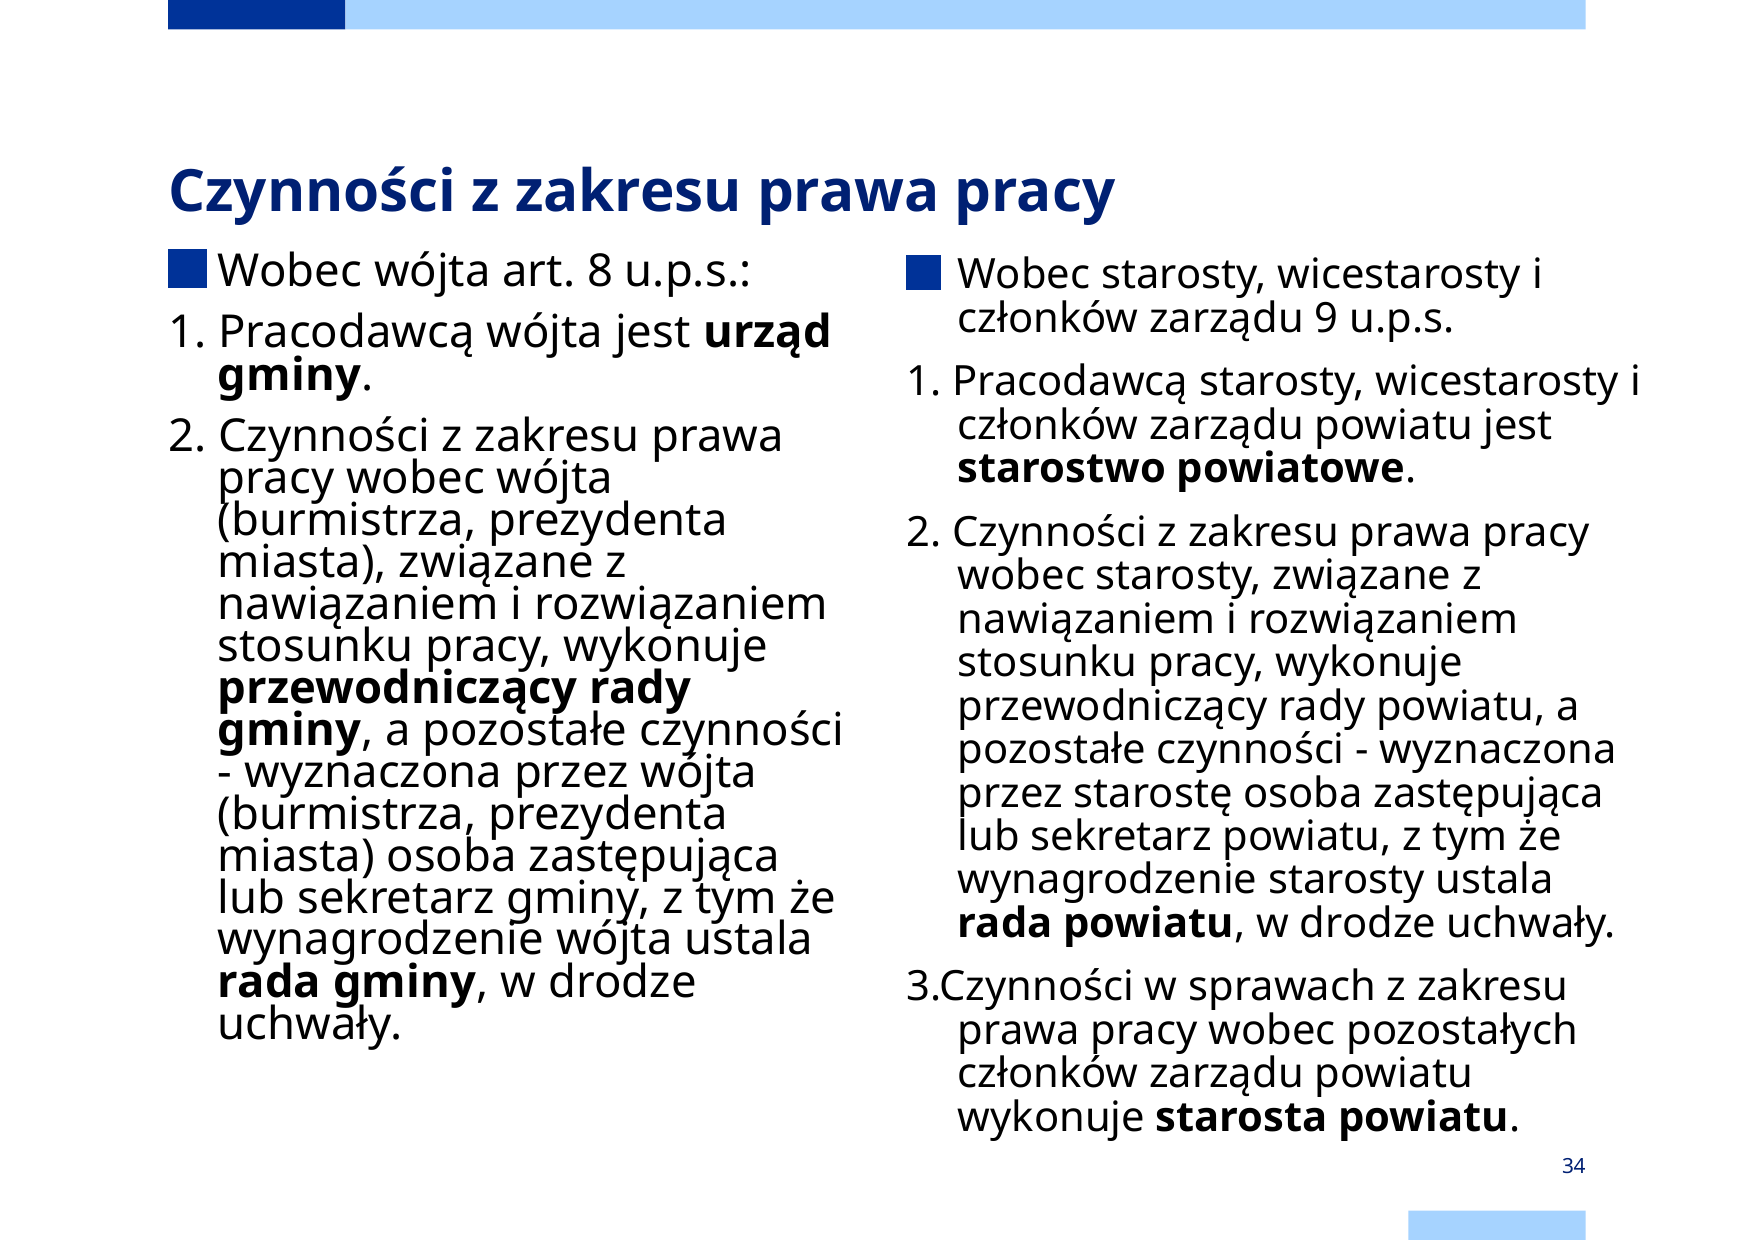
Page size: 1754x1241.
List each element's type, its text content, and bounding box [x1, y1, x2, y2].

picture [168, 249, 207, 288]
slide_number 34 [1408, 1151, 1586, 1182]
list Wobec wójta art. 8 u.p.s.: 1. Pracodawcą wójta jest urząd gminy. 2. Czynności z zakresu prawa pracy wobec wójta (burmistrza, prezydenta miasta), związane z nawiązaniem i rozwiązaniem stosunku pracy, wykonuje przewodniczący rady gminy, a pozostałe czynności - wyznaczona przez wójta (burmistrza, prezydenta miasta) osoba zastępująca lub sekretarz gminy, z tym że wynagrodzenie wójta ustala rada gminy, w drodze uchwały. [168, 253, 848, 1093]
title Czynności z zakresu prawa pracy [168, 147, 1586, 325]
list Wobec starosty, wicestarosty i członków zarządu 9 u.p.s. 1. Pracodawcą starosty, wicestarosty i członków zarządu powiatu jest starostwo powiatowe. 2. Czynności z zakresu prawa pracy wobec starosty, związane z nawiązaniem i rozwiązaniem stosunku pracy, wykonuje przewodniczący rady powiatu, a pozostałe czynności - wyznaczona przez starostę osoba zastępująca lub sekretarz powiatu, z tym że wynagrodzenie starosty ustala rada powiatu, w drodze uchwały. 3.Czynności w sprawach z zakresu prawa pracy wobec pozostałych członków zarządu powiatu wykonuje starosta powiatu. [906, 253, 1657, 1152]
picture [906, 255, 941, 290]
